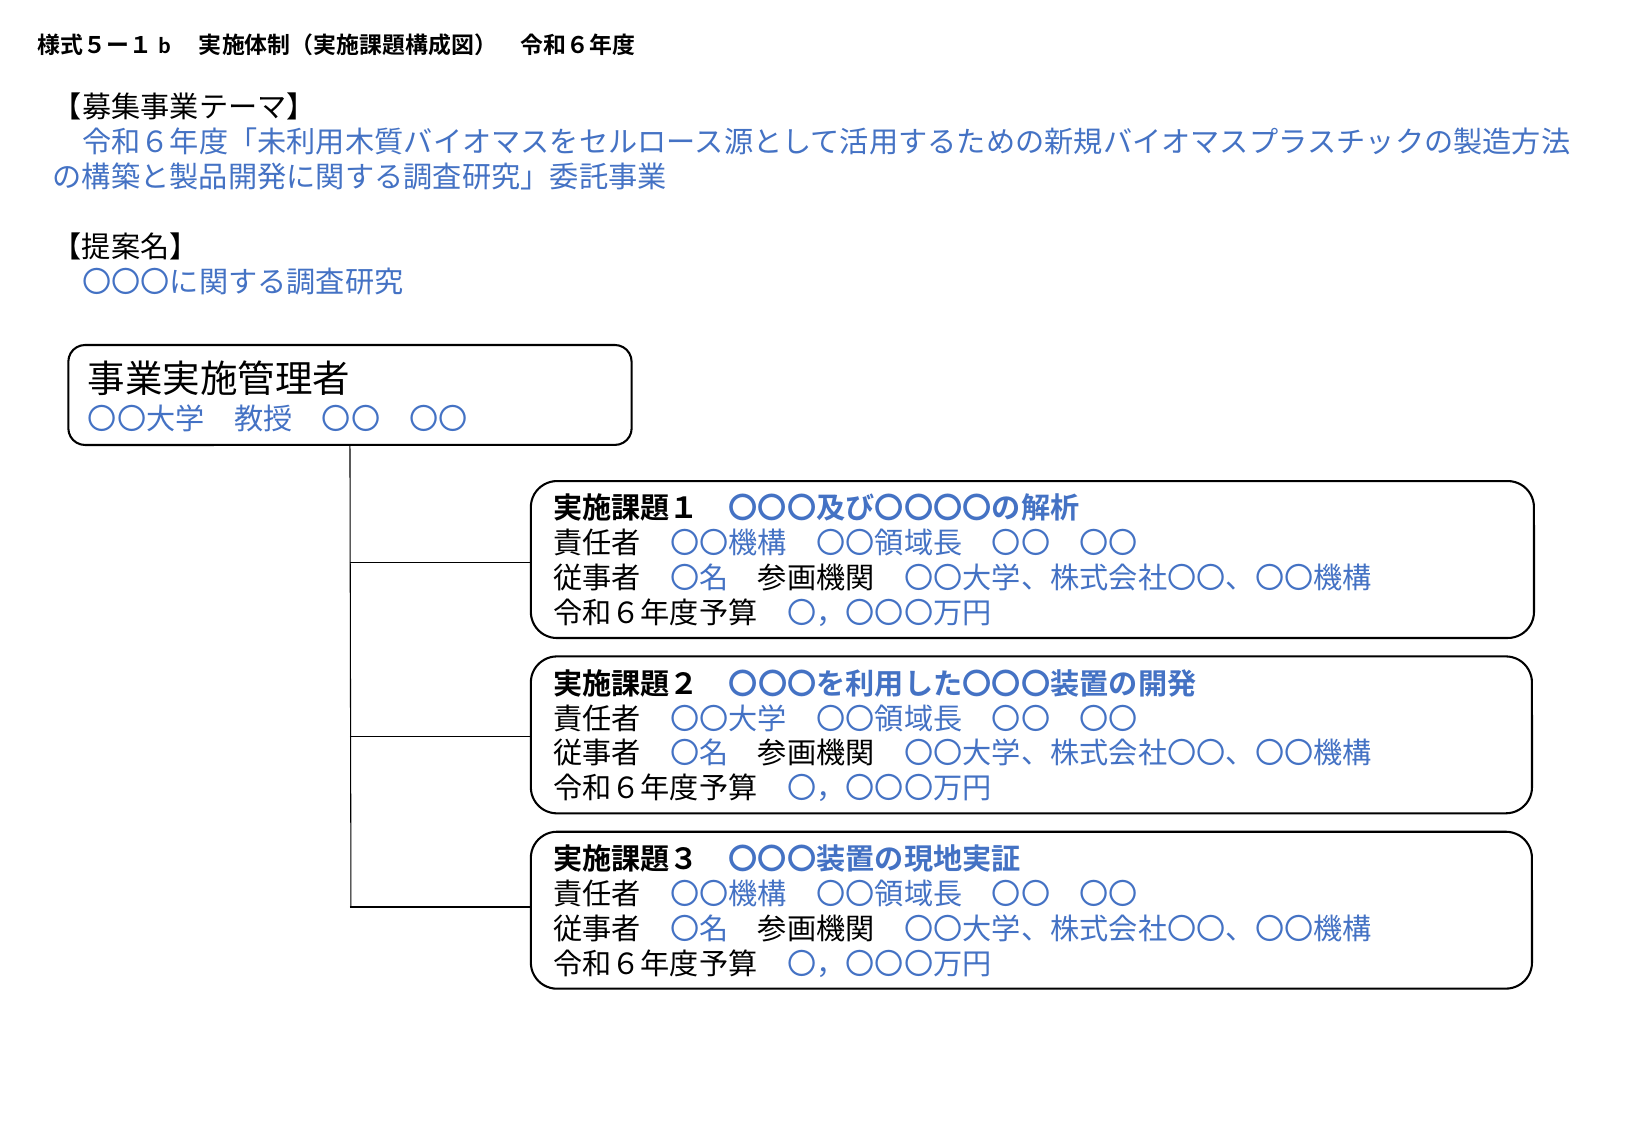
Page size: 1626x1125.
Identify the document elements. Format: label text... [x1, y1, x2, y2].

text_box 実施課題３ 〇〇〇装置の現地実証 責任者 〇〇機構 〇〇領域長 〇〇 〇〇 従事者 〇名 参画機関 〇〇大学、株式会社〇〇、〇〇機構 令和６年度予算 〇，〇〇〇万円 [529, 830, 1534, 990]
text_box 実施課題１ 〇〇〇及び〇〇〇〇の解析 責任者 〇〇機構 〇〇領域長 〇〇 〇〇 従事者 〇名 参画機関 〇〇大学、株式会社〇〇、〇〇機構 令和６年度予算 〇，〇〇〇万円 [529, 480, 1536, 640]
text_box 【募集事業テーマ】 令和６年度「未利用木質バイオマスをセルロース源として活用するための新規バイオマスプラスチックの製造方法の構築と製品開発に関する調査研究」委託事業 【提案名】 〇〇〇に関する調査研究 [38, 81, 1600, 306]
text_box 事業実施管理者 〇〇大学 教授 〇〇 〇〇 [67, 343, 633, 447]
text_box 様式５ー１b 実施体制（実施課題構成図） 令和６年度 [23, 23, 754, 66]
text_box 実施課題２ 〇〇〇を利用した〇〇〇装置の開発 責任者 〇〇大学 〇〇領域長 〇〇 〇〇 従事者 〇名 参画機関 〇〇大学、株式会社〇〇、〇〇機構 令和６年度予算 〇，〇〇〇万円 [529, 655, 1534, 815]
